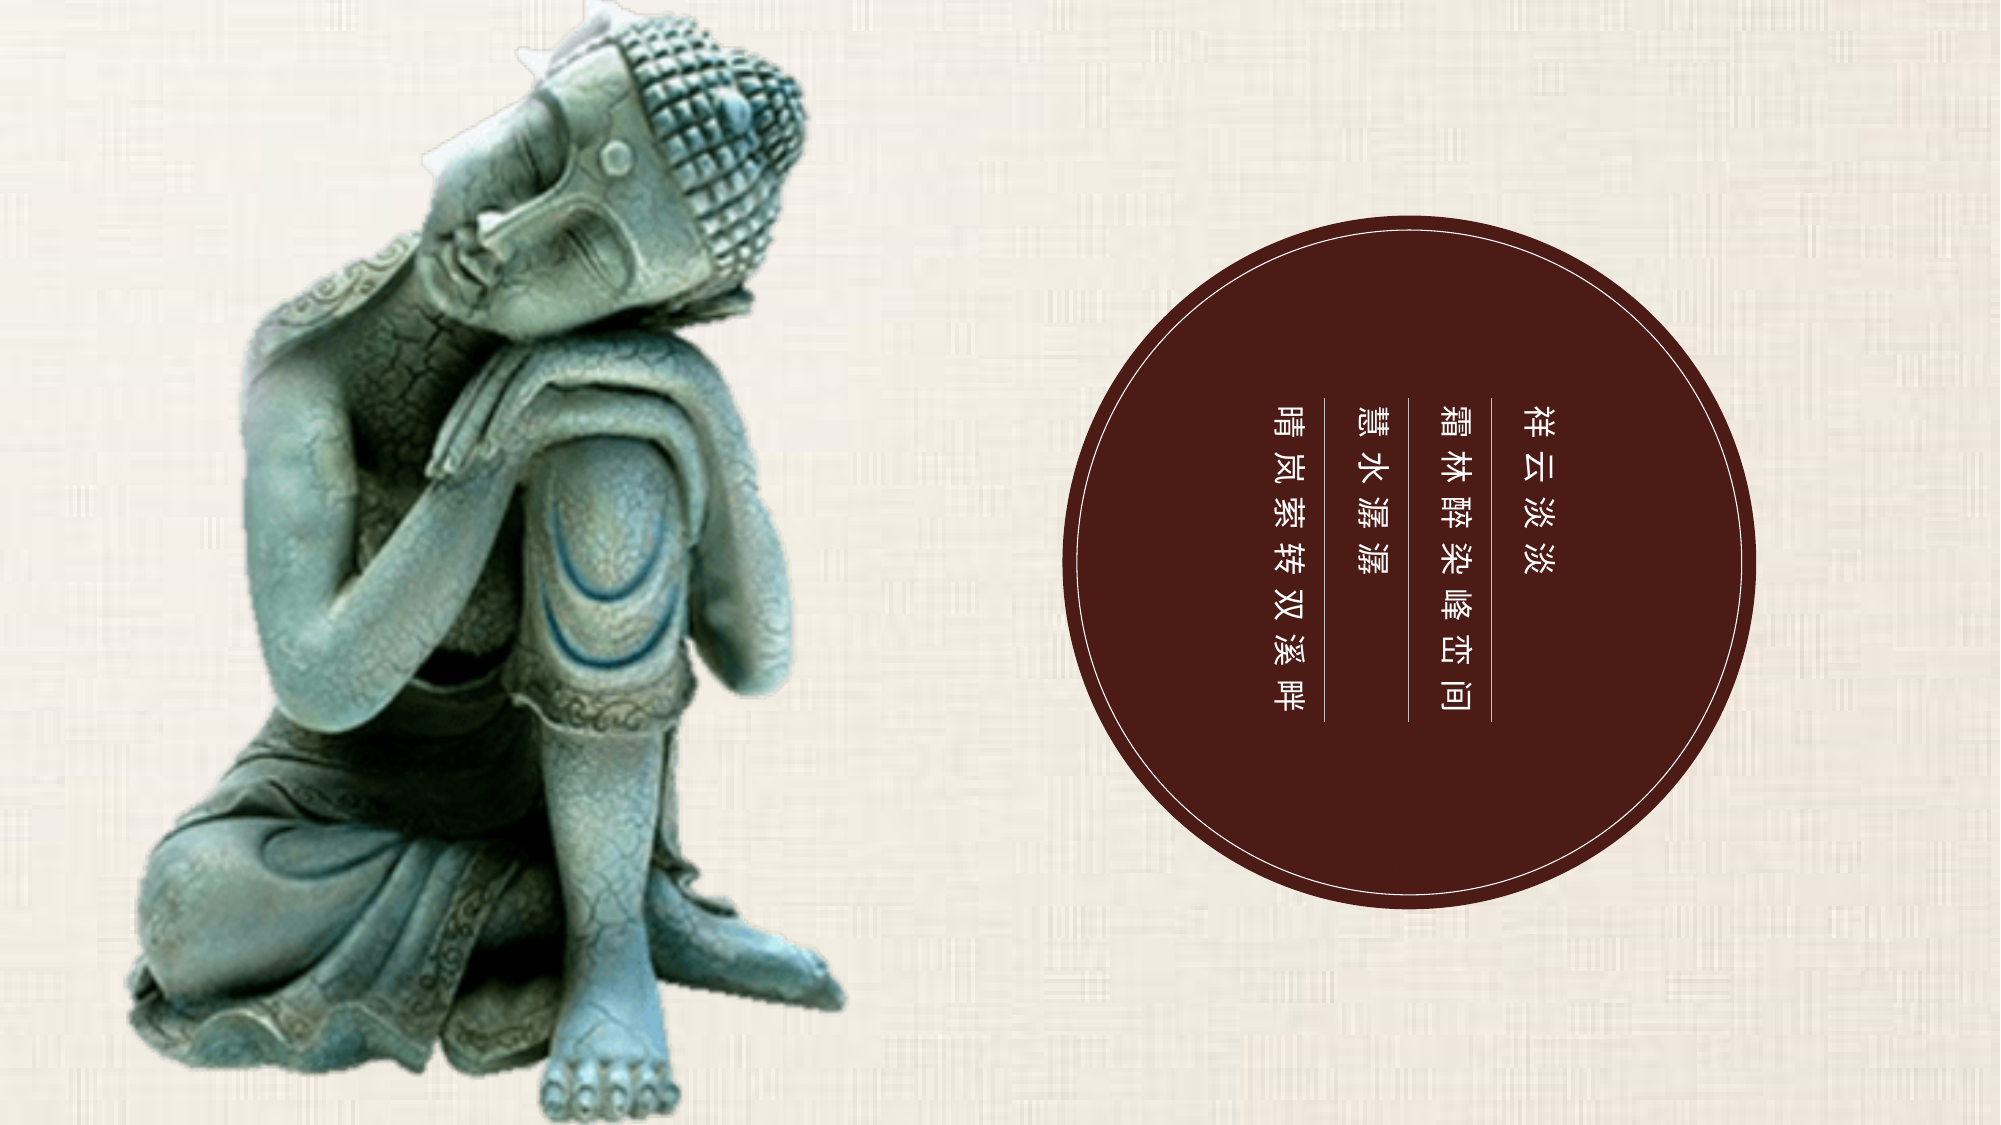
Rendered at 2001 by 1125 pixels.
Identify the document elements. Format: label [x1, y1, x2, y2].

text_box [1207, 390, 1569, 763]
text_box [1062, 215, 1757, 910]
picture [0, 0, 2000, 1125]
